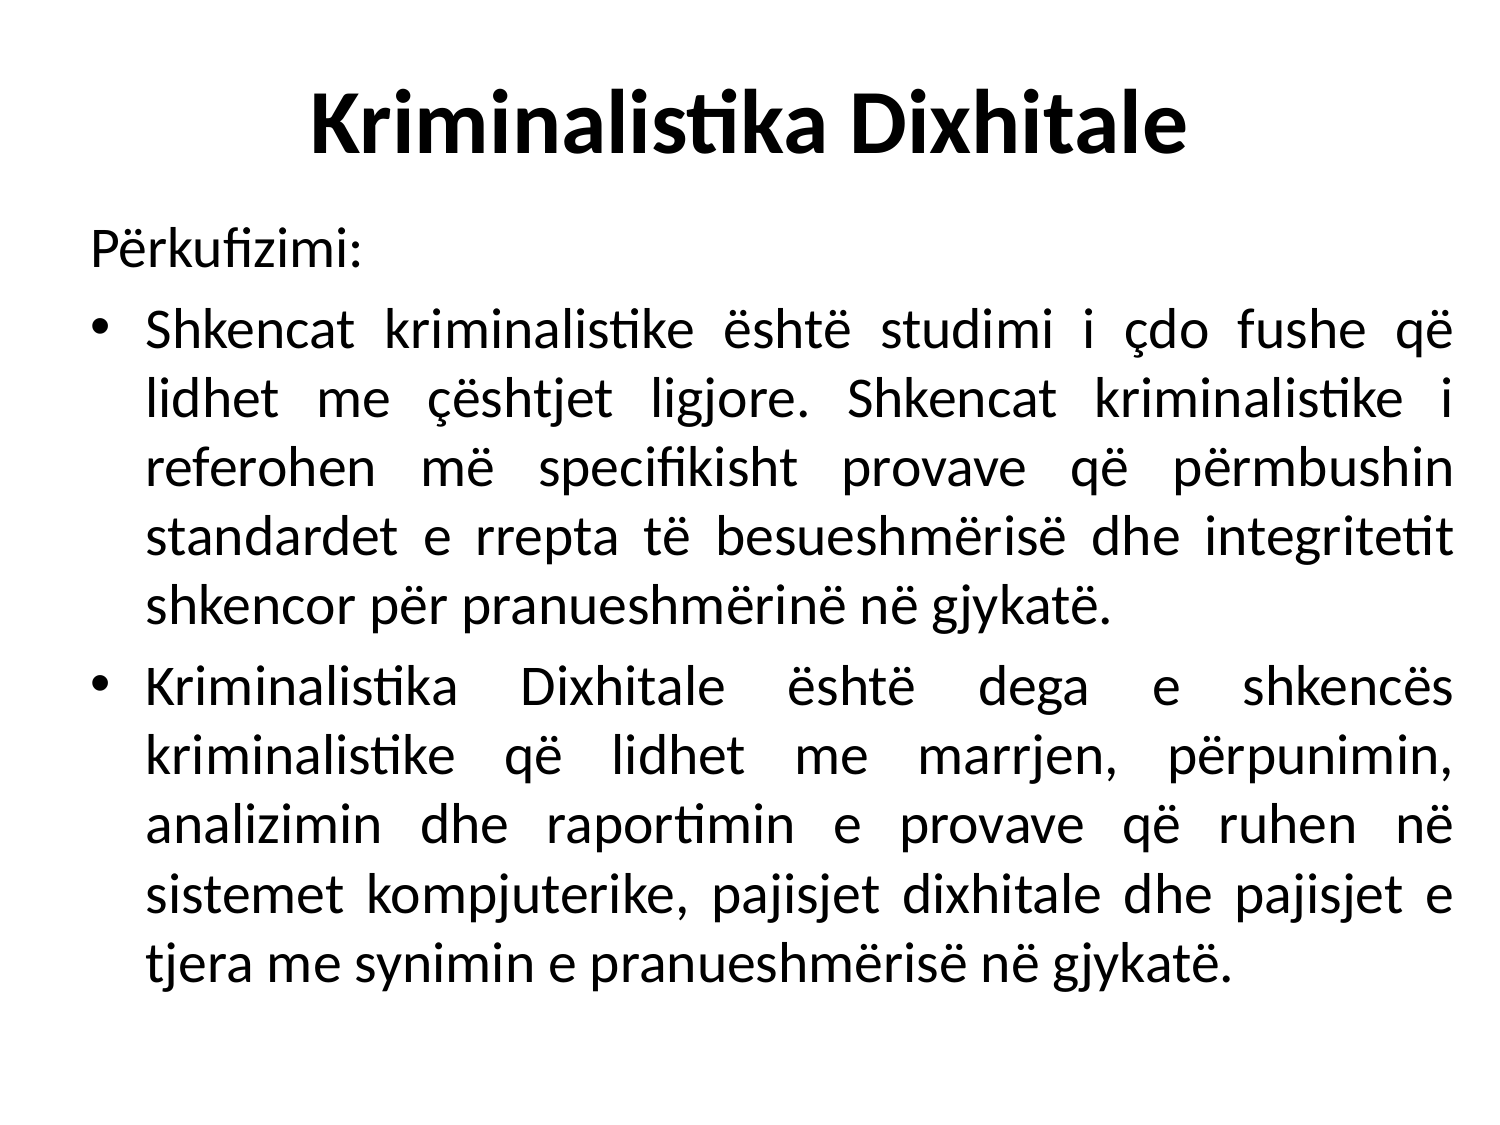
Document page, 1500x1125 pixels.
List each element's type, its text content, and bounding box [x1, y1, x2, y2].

list Përkufizimi: Shkencat kriminalistike është studimi i çdo fushe që lidhet me çështjet ligjore. Shkencat kriminalistike i referohen më specifikisht provave që përmbushin standardet e rrepta të besueshmërisë dhe integritetit shkencor për pranueshmërinë në gjykatë. Kriminalistika Dixhitale është dega e shkencës kriminalistike që lidhet me marrjen, përpunimin, analizimin dhe raportimin e provave që ruhen në sistemet kompjuterike, pajisjet dixhitale dhe pajisjet e tjera me synimin e pranueshmërisë në gjykatë. [75, 202, 1472, 1005]
title Kriminalistika Dixhitale [75, 45, 1425, 188]
